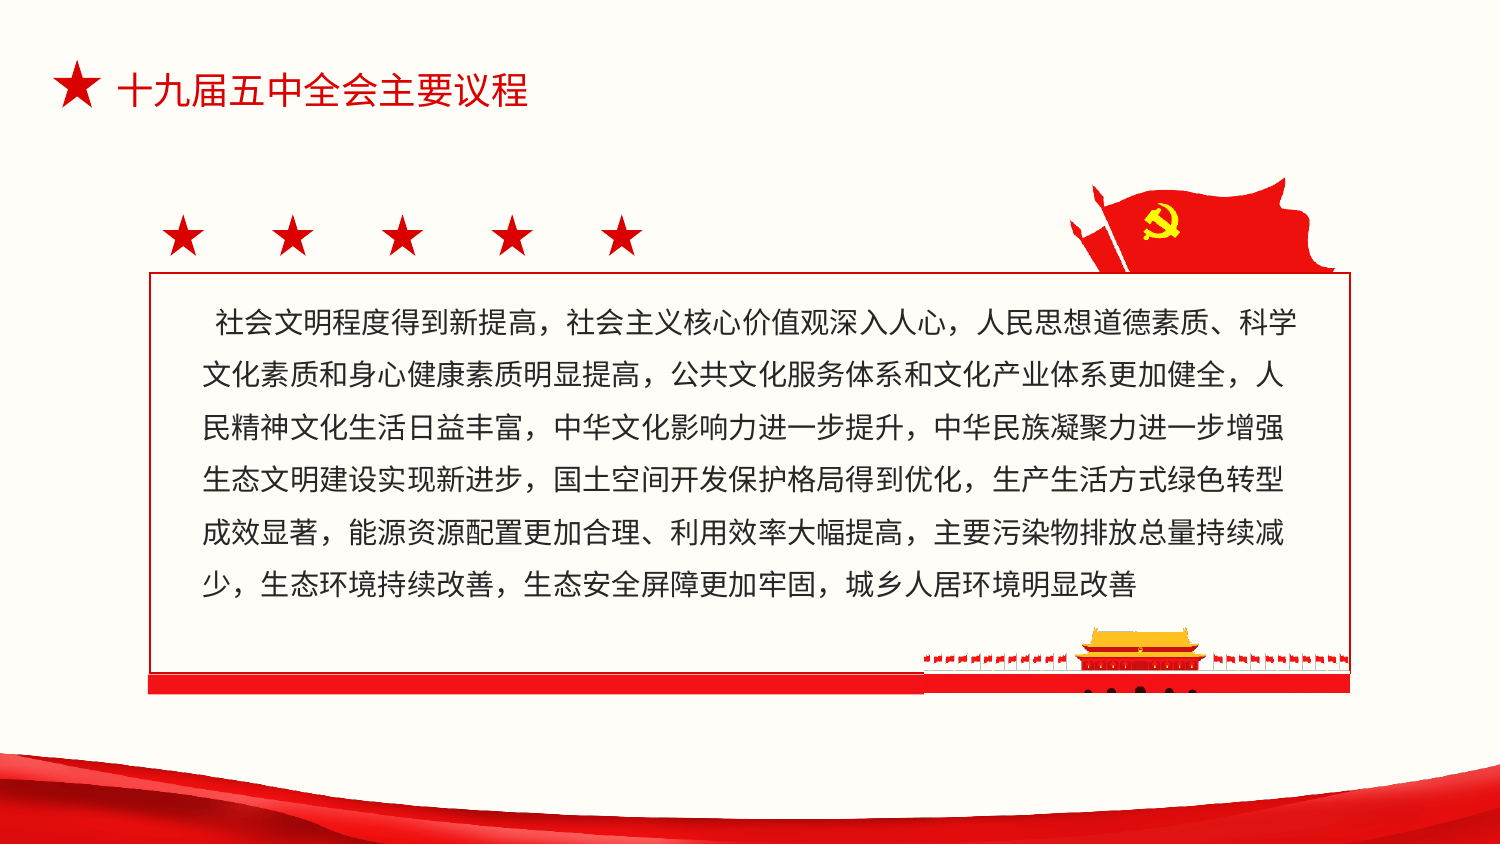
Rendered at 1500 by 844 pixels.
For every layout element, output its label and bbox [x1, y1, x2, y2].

text_box [162, 214, 643, 256]
text_box [147, 171, 1350, 695]
picture [0, 746, 1500, 844]
